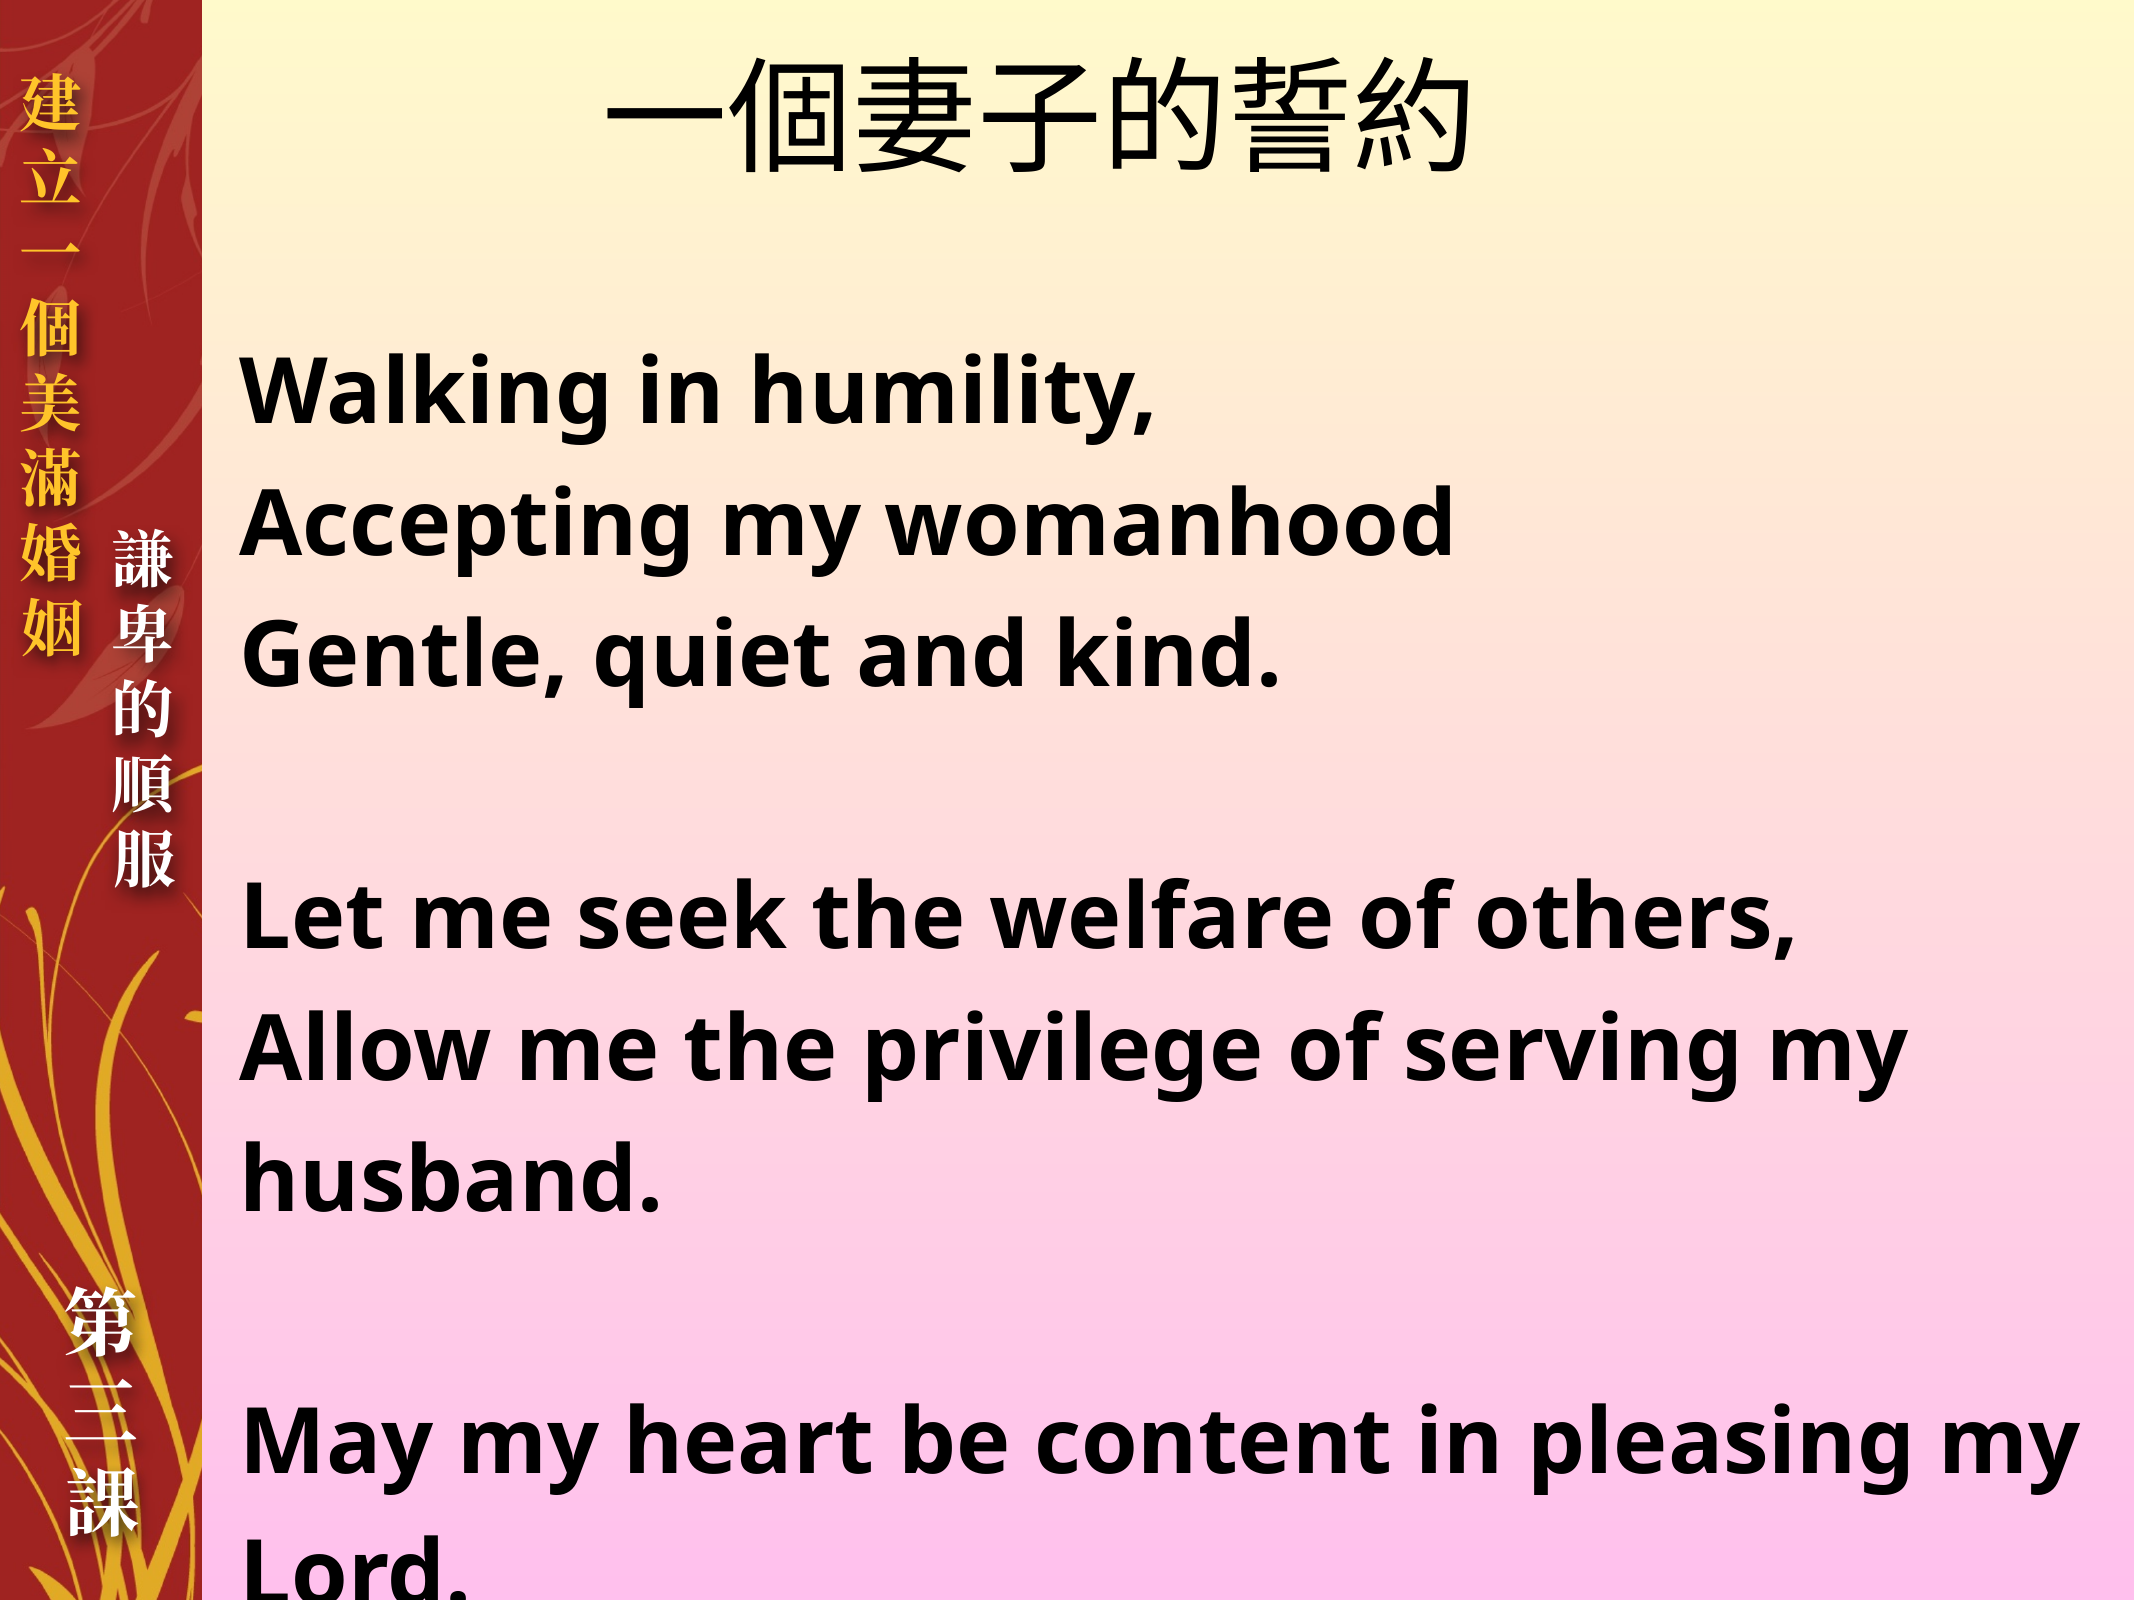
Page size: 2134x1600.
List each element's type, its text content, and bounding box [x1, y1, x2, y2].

picture [0, 0, 202, 1600]
text_box Walking in humility, Accepting my womanhood Gentle, quiet and kind. Let me seek the welfare of others, Allow me the privilege of serving my husband. May my heart be content in pleasing my Lord. [231, 302, 2107, 1600]
text_box [202, 0, 2134, 1600]
text_box 一個妻子的誓約 [594, 29, 1487, 196]
